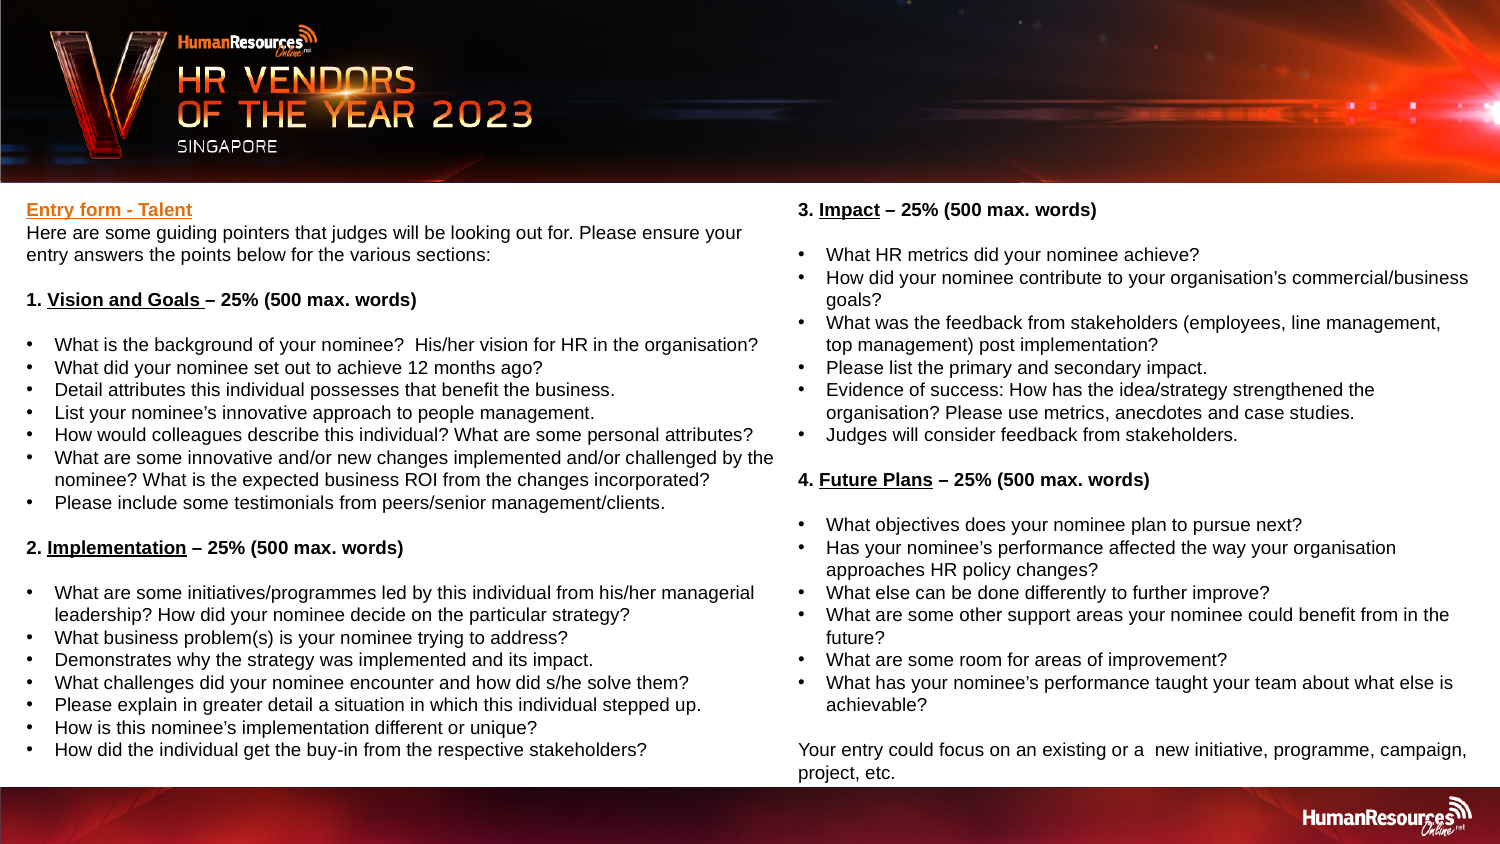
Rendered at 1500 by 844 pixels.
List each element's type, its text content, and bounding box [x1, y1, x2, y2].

text_box Entry form - Talent Here are some guiding pointers that judges will be looking out for. Please ensure your entry answers the points below for the various sections: 1. Vision and Goals – 25% (500 max. words) What is the background of your nominee? His/her vision for HR in the organisation? What did your nominee set out to achieve 12 months ago? Detail attributes this individual possesses that benefit the business. List your nominee’s innovative approach to people management. How would colleagues describe this individual? What are some personal attributes? What are some innovative and/or new changes implemented and/or challenged by the nominee? What is the expected business ROI from the changes incorporated? Please include some testimonials from peers/senior management/clients. 2. Implementation – 25% (500 max. words) What are some initiatives/programmes led by this individual from his/her managerial leadership? How did your nominee decide on the particular strategy? What business problem(s) is your nominee trying to address? Demonstrates why the strategy was implemented and its impact. What challenges did your nominee encounter and how did s/he solve them? Please explain in greater detail a situation in which this individual stepped up. How is this nominee’s implementation different or unique? How did the individual get the buy-in from the respective stakeholders? [11, 190, 783, 791]
text_box 3. Impact – 25% (500 max. words) What HR metrics did your nominee achieve? How did your nominee contribute to your organisation’s commercial/business goals? What was the feedback from stakeholders (employees, line management, top management) post implementation? Please list the primary and secondary impact. Evidence of success: How has the idea/strategy strengthened the organisation? Please use metrics, anecdotes and case studies. Judges will consider feedback from stakeholders. 4. Future Plans – 25% (500 max. words) What objectives does your nominee plan to pursue next? Has your nominee’s performance affected the way your organisation approaches HR policy changes? What else can be done differently to further improve? What are some other support areas your nominee could benefit from in the future? What are some room for areas of improvement? What has your nominee’s performance taught your team about what else is achievable? Your entry could focus on an existing or a new initiative, programme, campaign, project, etc. [783, 190, 1486, 836]
picture [0, 0, 1500, 844]
